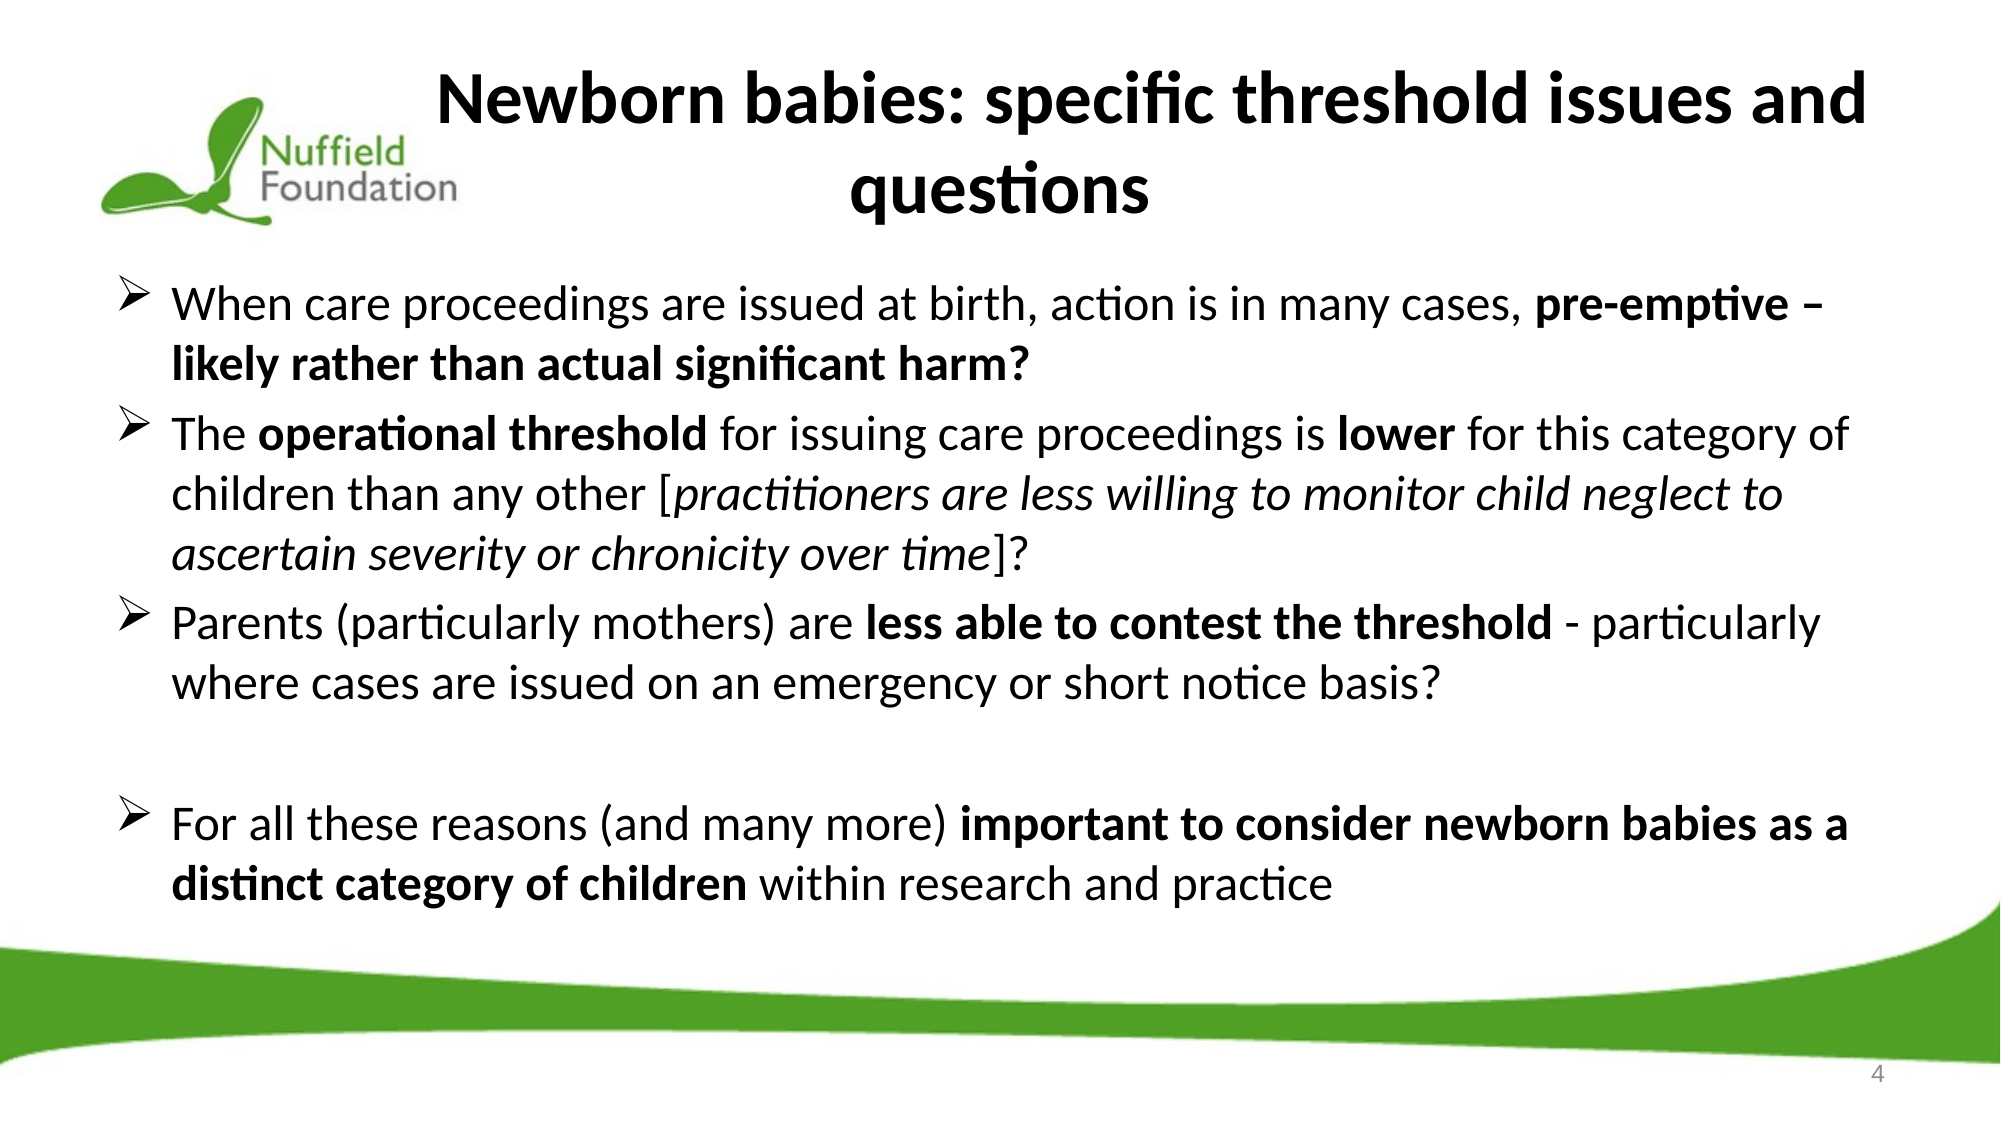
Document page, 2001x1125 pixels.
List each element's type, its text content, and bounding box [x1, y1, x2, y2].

list When care proceedings are issued at birth, action is in many cases, pre-emptive –likely rather than actual significant harm? The operational threshold for issuing care proceedings is lower for this category of children than any other [practitioners are less willing to monitor child neglect to ascertain severity or chronicity over time]? Parents (particularly mothers) are less able to contest the threshold - particularly where cases are issued on an emergency or short notice basis? For all these reasons (and many more) important to consider newborn babies as a distinct category of children within research and practice [99, 262, 1901, 1006]
slide_number 4 [1433, 1042, 1900, 1103]
title Newborn babies: specific threshold issues and questions [99, 44, 1901, 233]
picture [0, 0, 2001, 1125]
